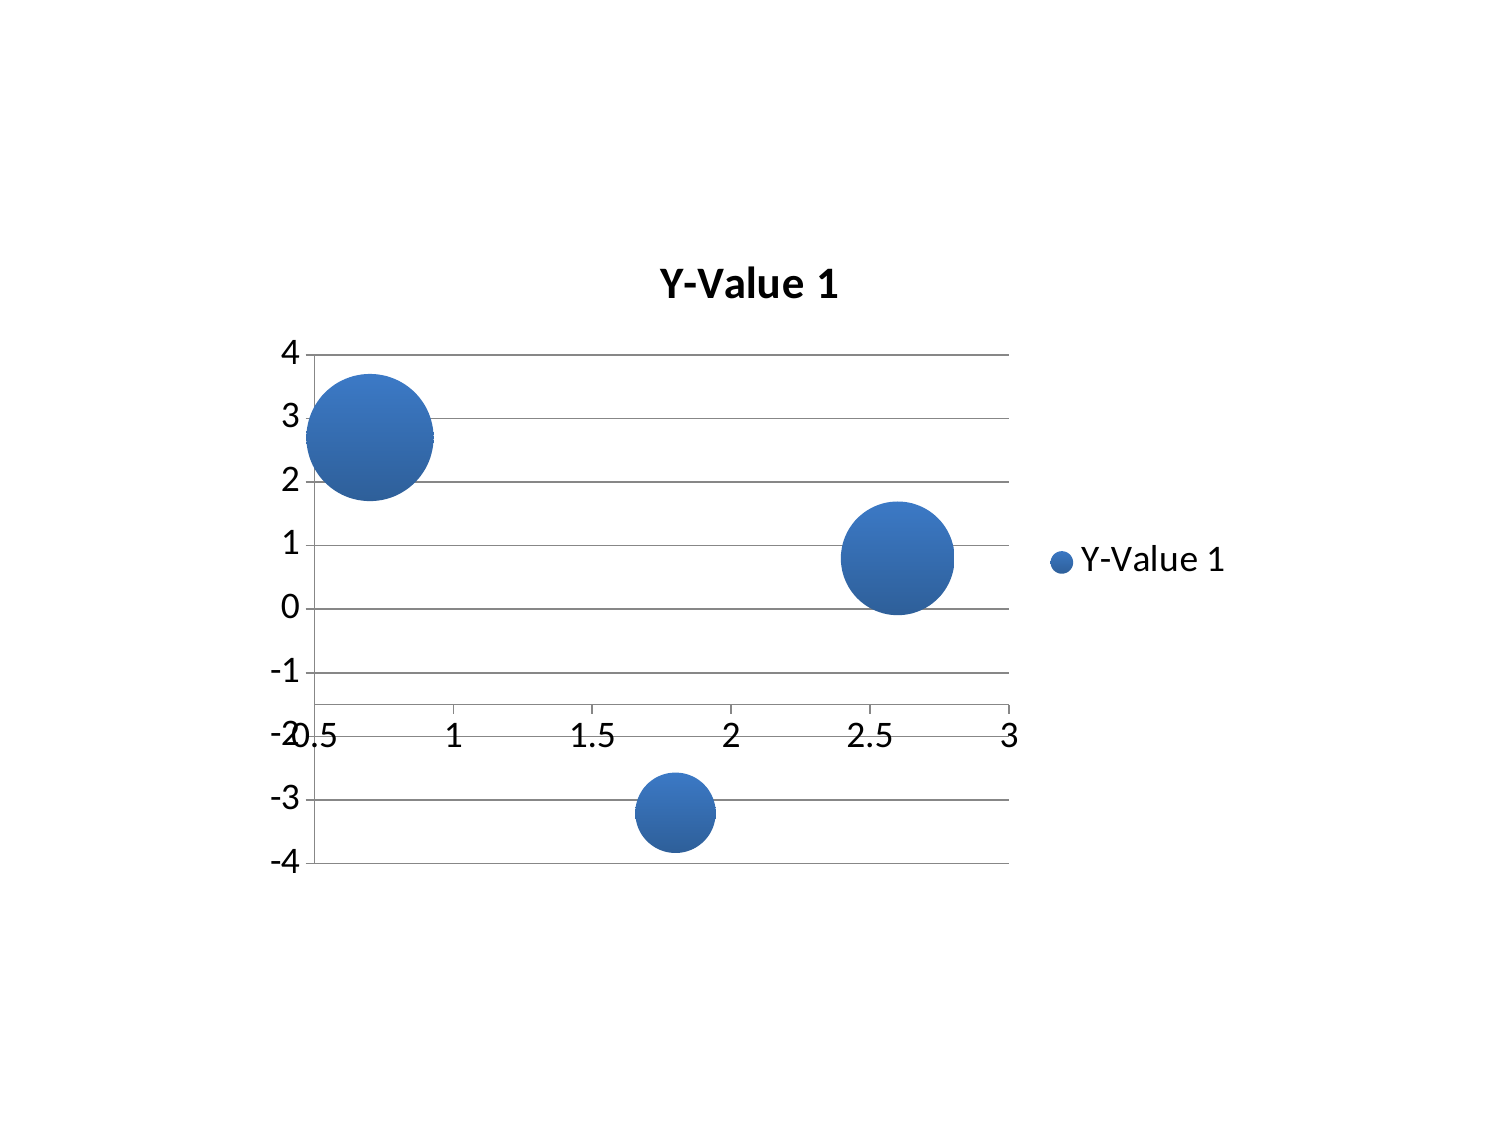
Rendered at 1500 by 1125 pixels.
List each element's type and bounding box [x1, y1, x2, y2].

chart [249, 228, 1251, 897]
